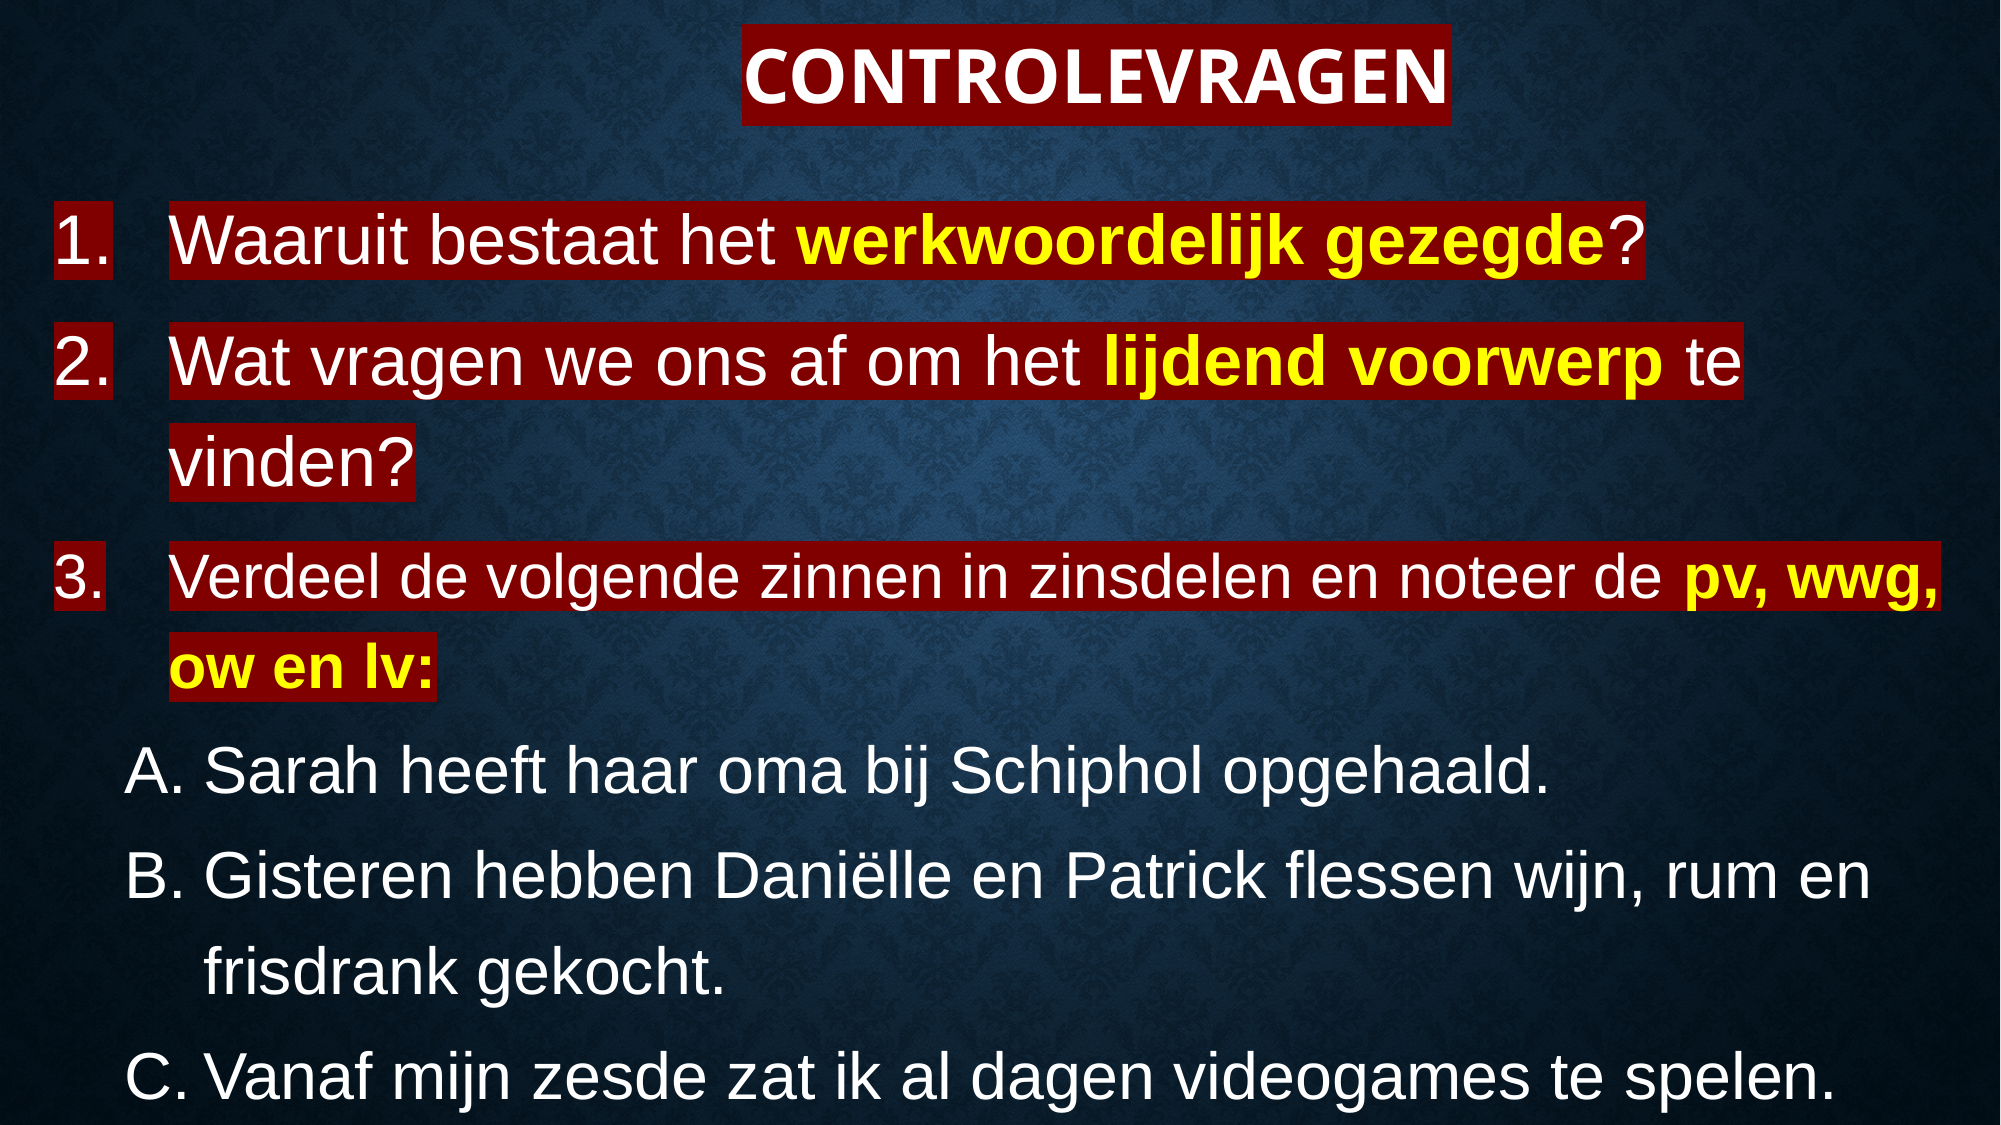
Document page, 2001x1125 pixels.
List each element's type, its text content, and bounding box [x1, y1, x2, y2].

title Controlevragen [247, 0, 1947, 169]
list Waaruit bestaat het werkwoordelijk gezegde? Wat vragen we ons af om het lijdend voorwerp te vinden? Verdeel de volgende zinnen in zinsdelen en noteer de pv, wwg, ow en lv: Sarah heeft haar oma bij Schiphol opgehaald. Gisteren hebben Daniëlle en Patrick flessen wijn, rum en frisdrank gekocht. Vanaf mijn zesde zat ik al dagen videogames te spelen. [38, 169, 2000, 1125]
